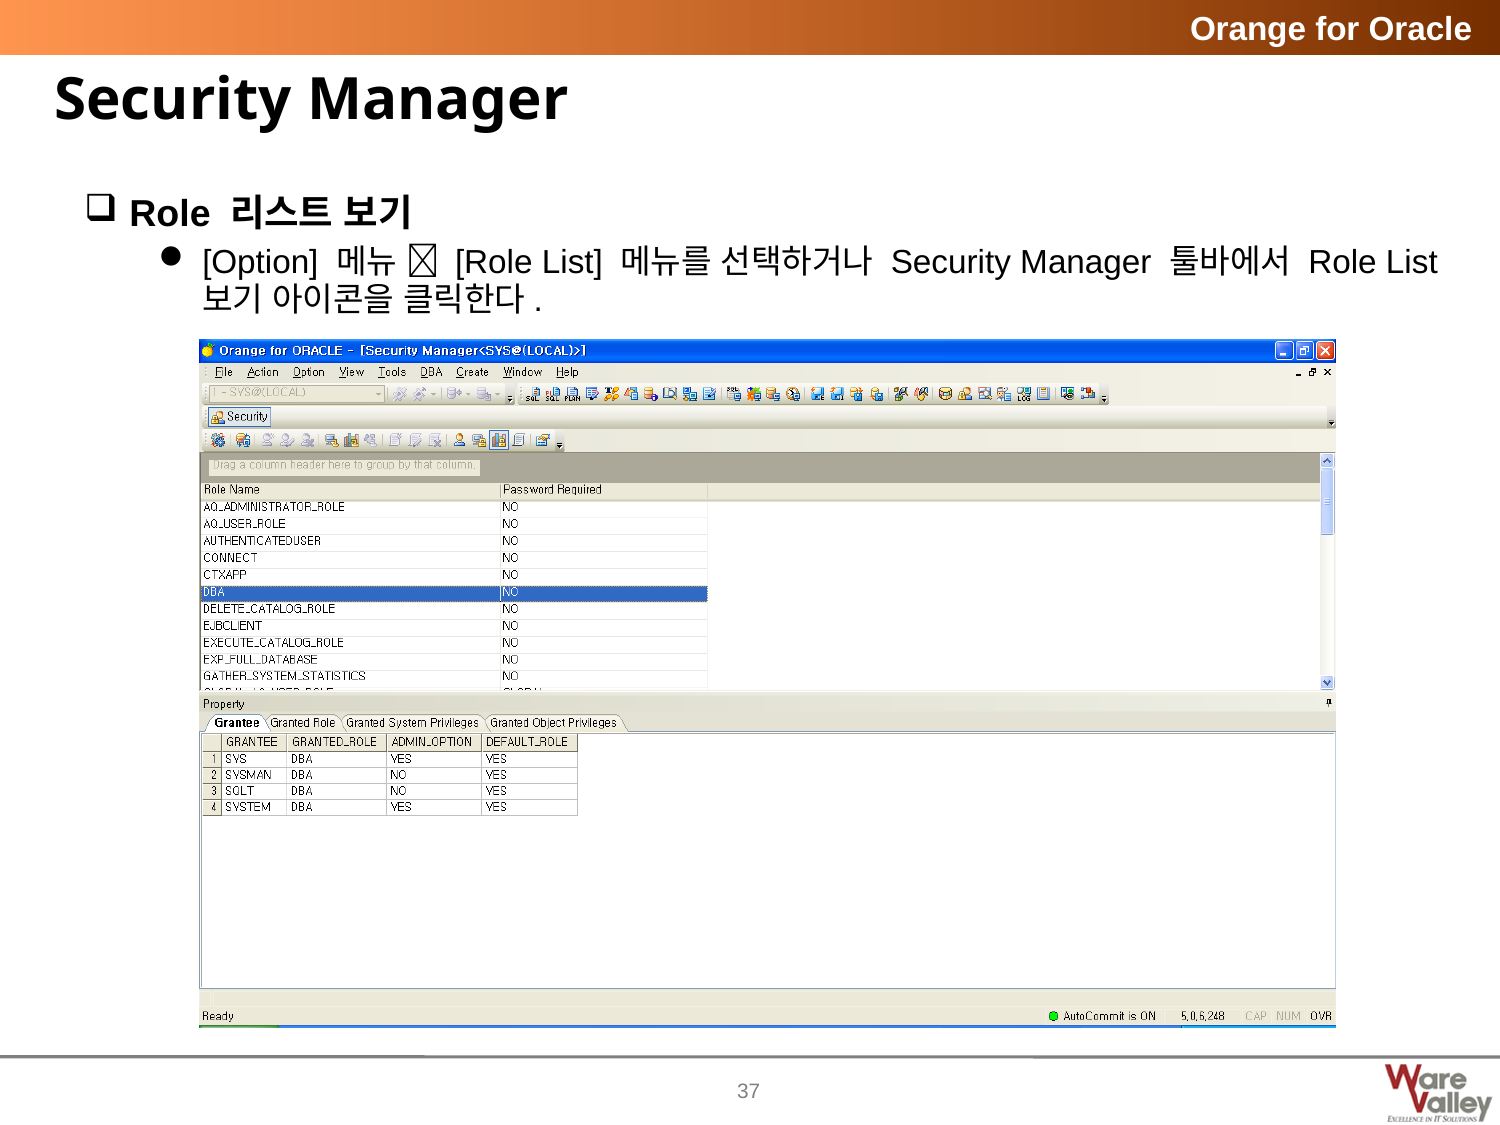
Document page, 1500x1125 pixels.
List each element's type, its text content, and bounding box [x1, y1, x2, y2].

picture [198, 339, 1337, 1028]
title Security Manager [39, 54, 1461, 150]
picture [1376, 1060, 1500, 1125]
list Role 리스트 보기 [Option] 메뉴  [Role List] 메뉴를 선택하거나 Security Manager 툴바에서 Role List 보기 아이콘을 클릭한다. [69, 184, 1459, 1012]
